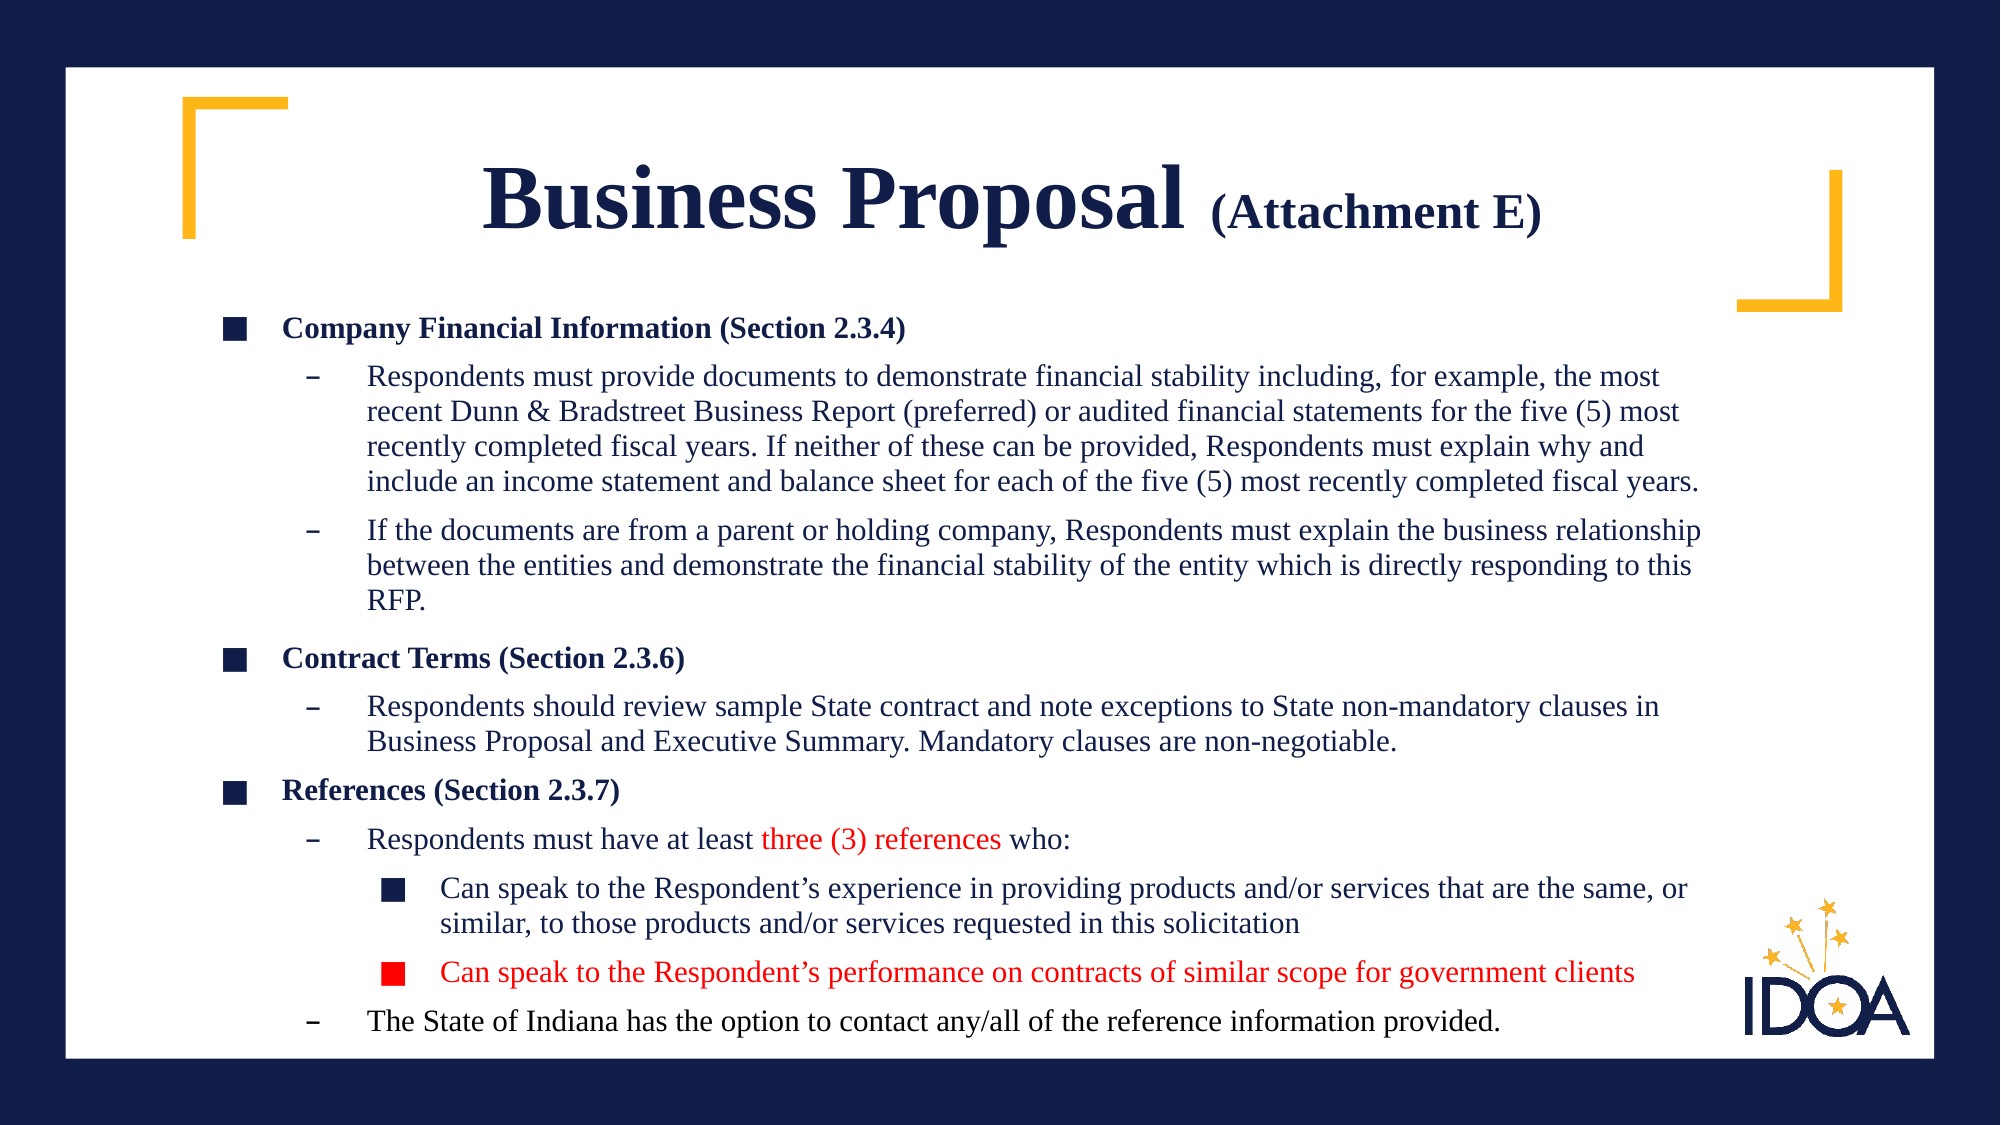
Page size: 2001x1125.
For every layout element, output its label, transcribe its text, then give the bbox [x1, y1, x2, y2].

picture [1702, 857, 1959, 1114]
list Company Financial Information (Section 2.3.4) Respondents must provide documents to demonstrate financial stability including, for example, the most recent Dunn & Bradstreet Business Report (preferred) or audited financial statements for the five (5) most recently completed fiscal years. If neither of these can be provided, Respondents must explain why and include an income statement and balance sheet for each of the five (5) most recently completed fiscal years. If the documents are from a parent or holding company, Respondents must explain the business relationship between the entities and demonstrate the financial stability of the entity which is directly responding to this RFP. Contract Terms (Section 2.3.6) Respondents should review sample State contract and note exceptions to State non-mandatory clauses in Business Proposal and Executive Summary. Mandatory clauses are non-negotiable. References (Section 2.3.7) Respondents must have at least three (3) references who: Can speak to the Respondent’s experience in providing products and/or services that are the same, or similar, to those products and/or services requested in this solicitation Can speak to the Respondent’s performance on contracts of similar scope for government clients The State of Indiana has the option to contact any/all of the reference information provided. [205, 307, 1753, 1061]
title Business Proposal (Attachment E) [225, 142, 1800, 279]
